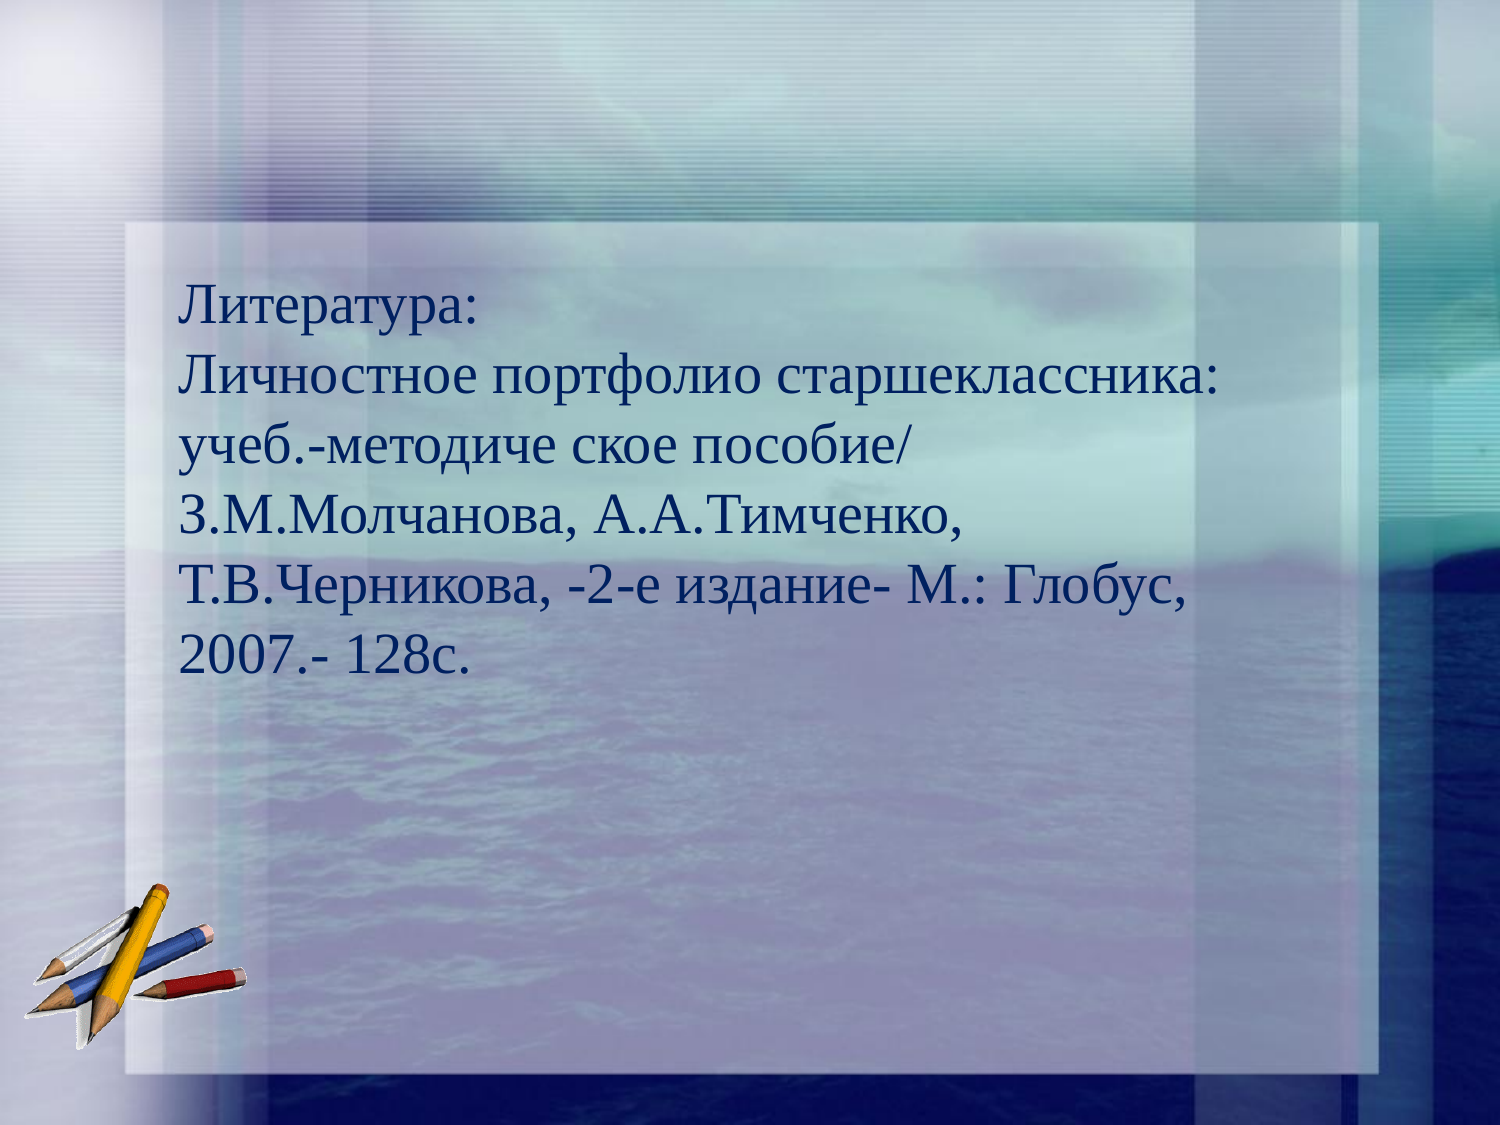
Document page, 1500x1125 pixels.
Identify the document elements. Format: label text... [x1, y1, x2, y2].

text_box Литература: Личностное портфолио старшеклассника: учеб.-методиче ское пособие/ З.М.Молчанова, А.А.Тимченко, Т.В.Черникова, -2-е издание- М.: Глобус, 2007.- 128с. [163, 257, 1336, 693]
picture [0, 0, 1500, 1125]
